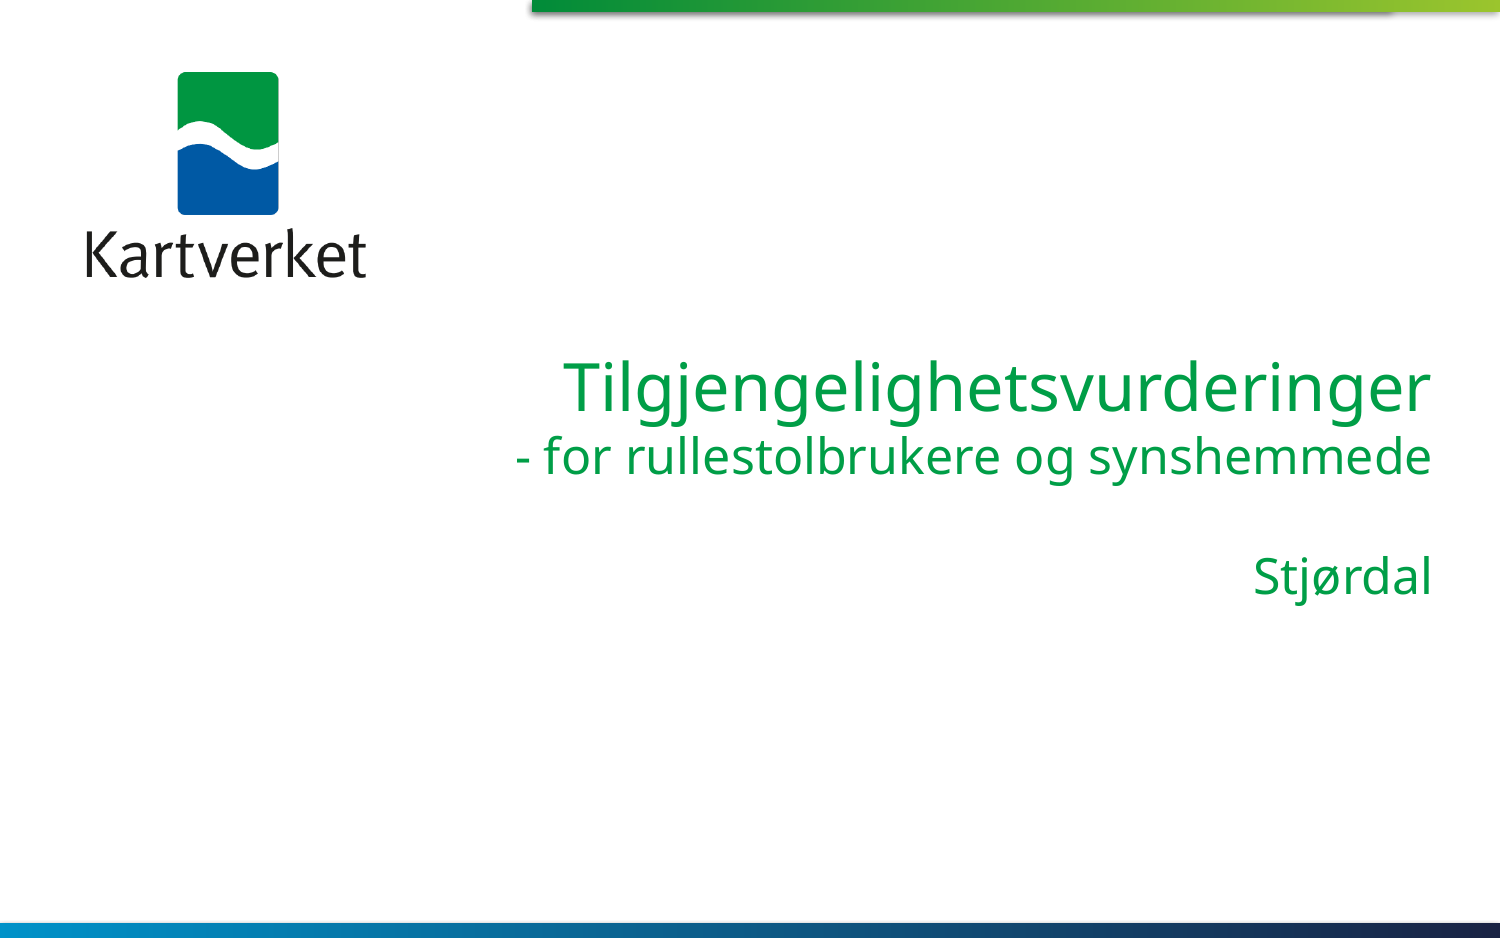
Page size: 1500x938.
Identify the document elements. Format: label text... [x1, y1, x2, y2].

text_box Tilgjengelighetsvurderinger - for rullestolbrukere og synshemmede Stjørdal [66, 337, 1449, 613]
